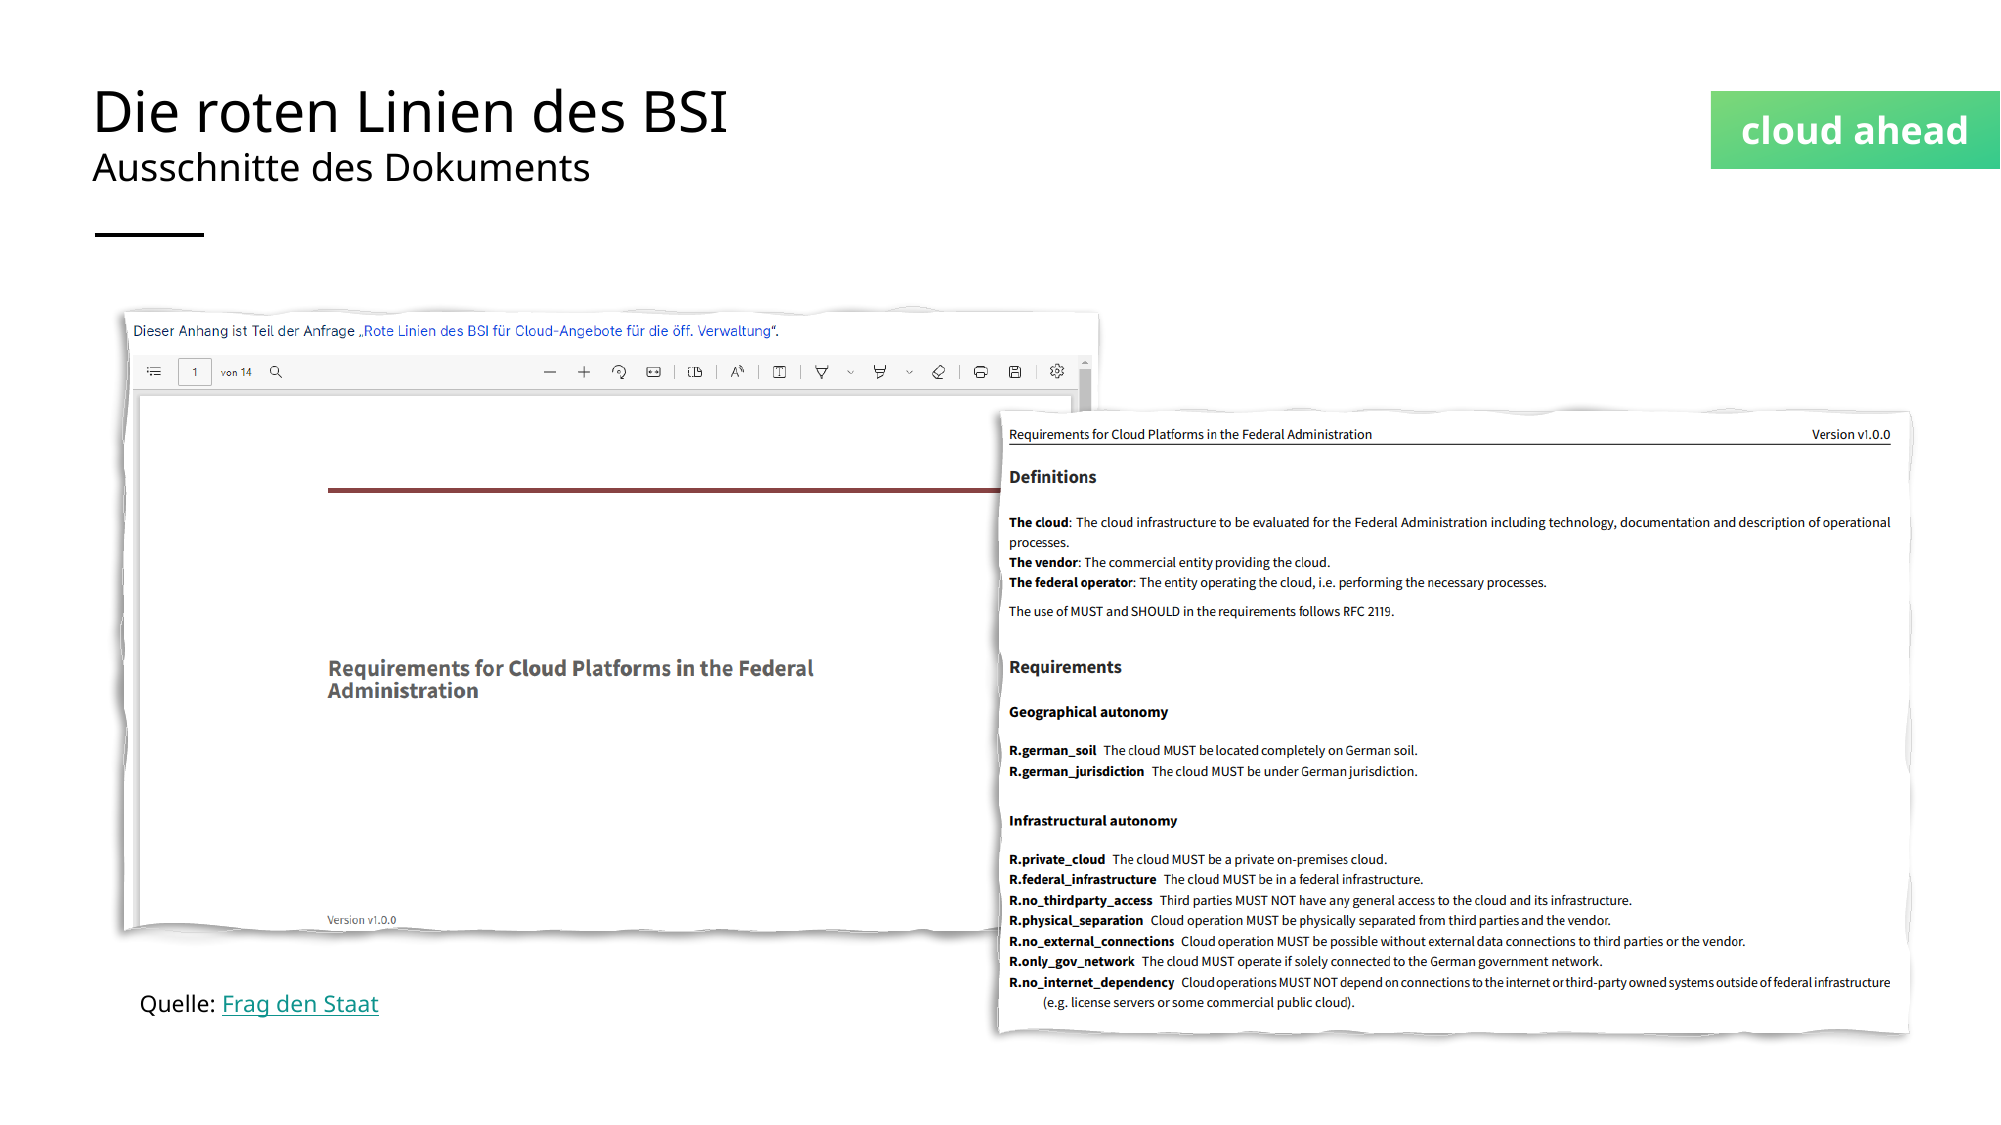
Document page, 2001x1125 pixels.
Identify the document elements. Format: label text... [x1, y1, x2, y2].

title Die roten Linien des BSI Ausschnitte des Dokuments [77, 67, 1803, 197]
text_box Quelle: Frag den Staat [124, 982, 395, 1029]
picture [124, 312, 1910, 1034]
